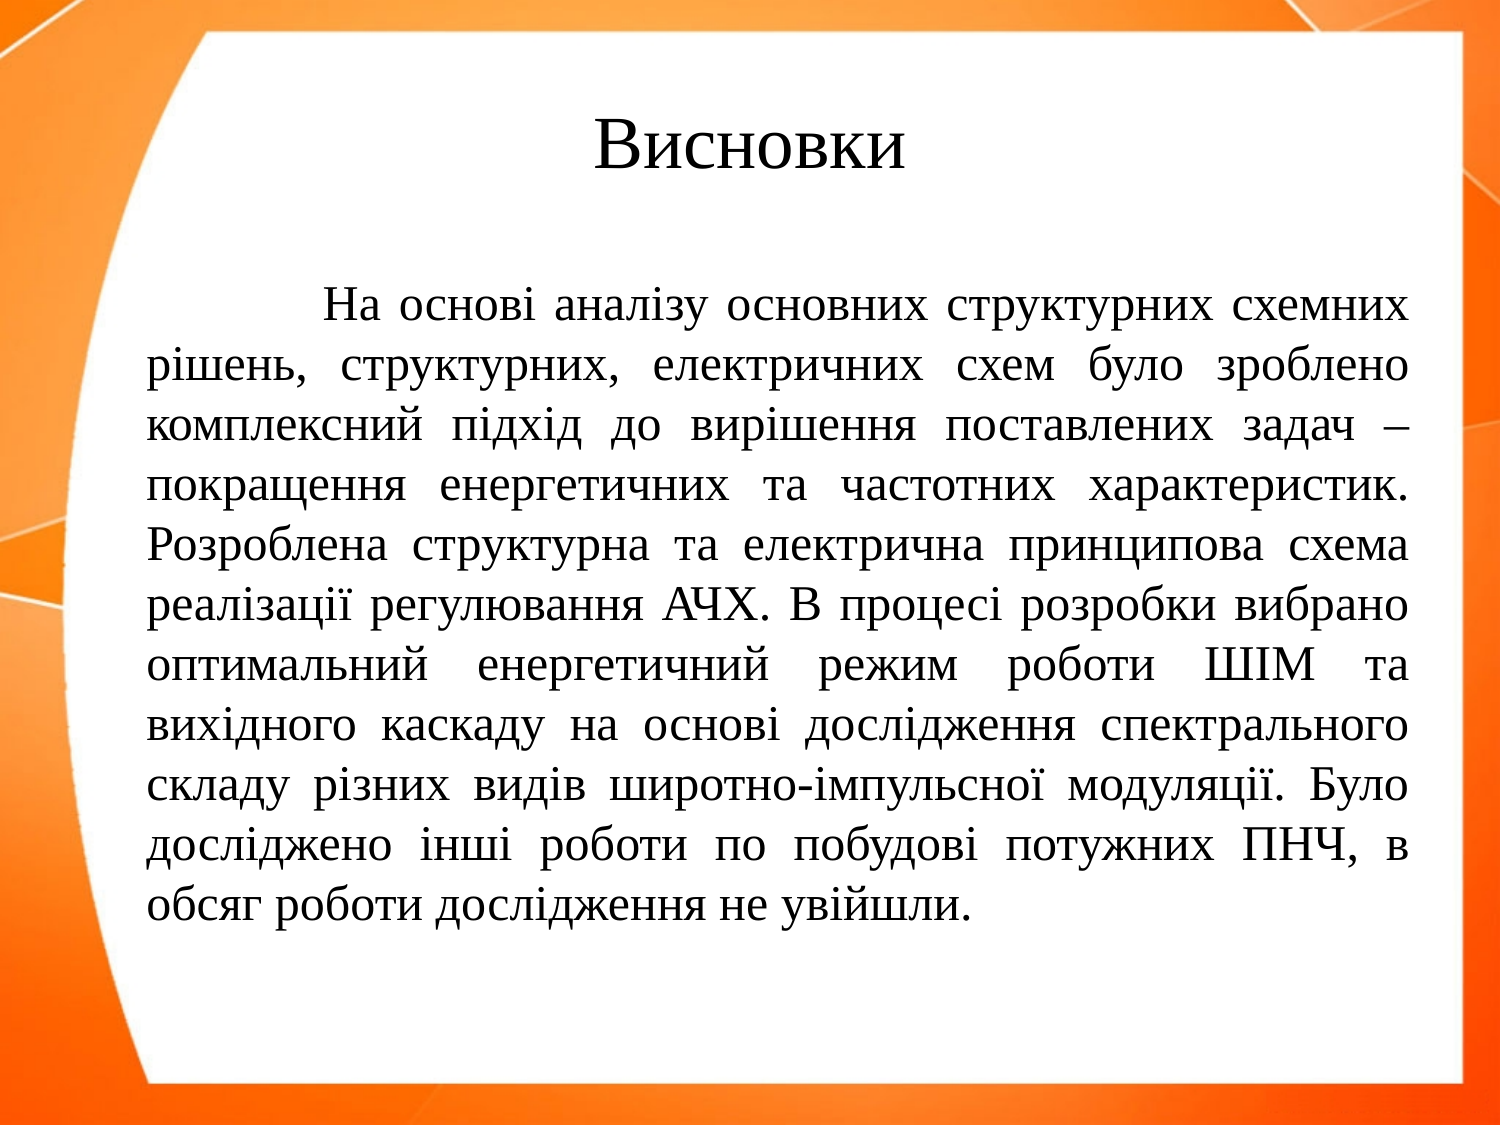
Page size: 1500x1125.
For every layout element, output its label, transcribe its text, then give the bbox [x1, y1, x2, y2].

picture [0, 0, 1500, 1125]
title Висновки [75, 45, 1425, 233]
list На основі аналізу основних структурних схемних рішень, структурних, електричних схем було зроблено комплексний підхід до вирішення поставлених задач – покращення енергетичних та частотних характеристик. Розроблена структурна та електрична принципова схема реалізації регулювання АЧХ. В процесі розробки вибрано оптимальний енергетичний режим роботи ШІМ та вихідного каскаду на основі дослідження спектрального складу різних видів широтно-імпульсної модуляції. Було досліджено інші роботи по побудові потужних ПНЧ, в обсяг роботи дослідження не увійшли. [75, 262, 1425, 1005]
